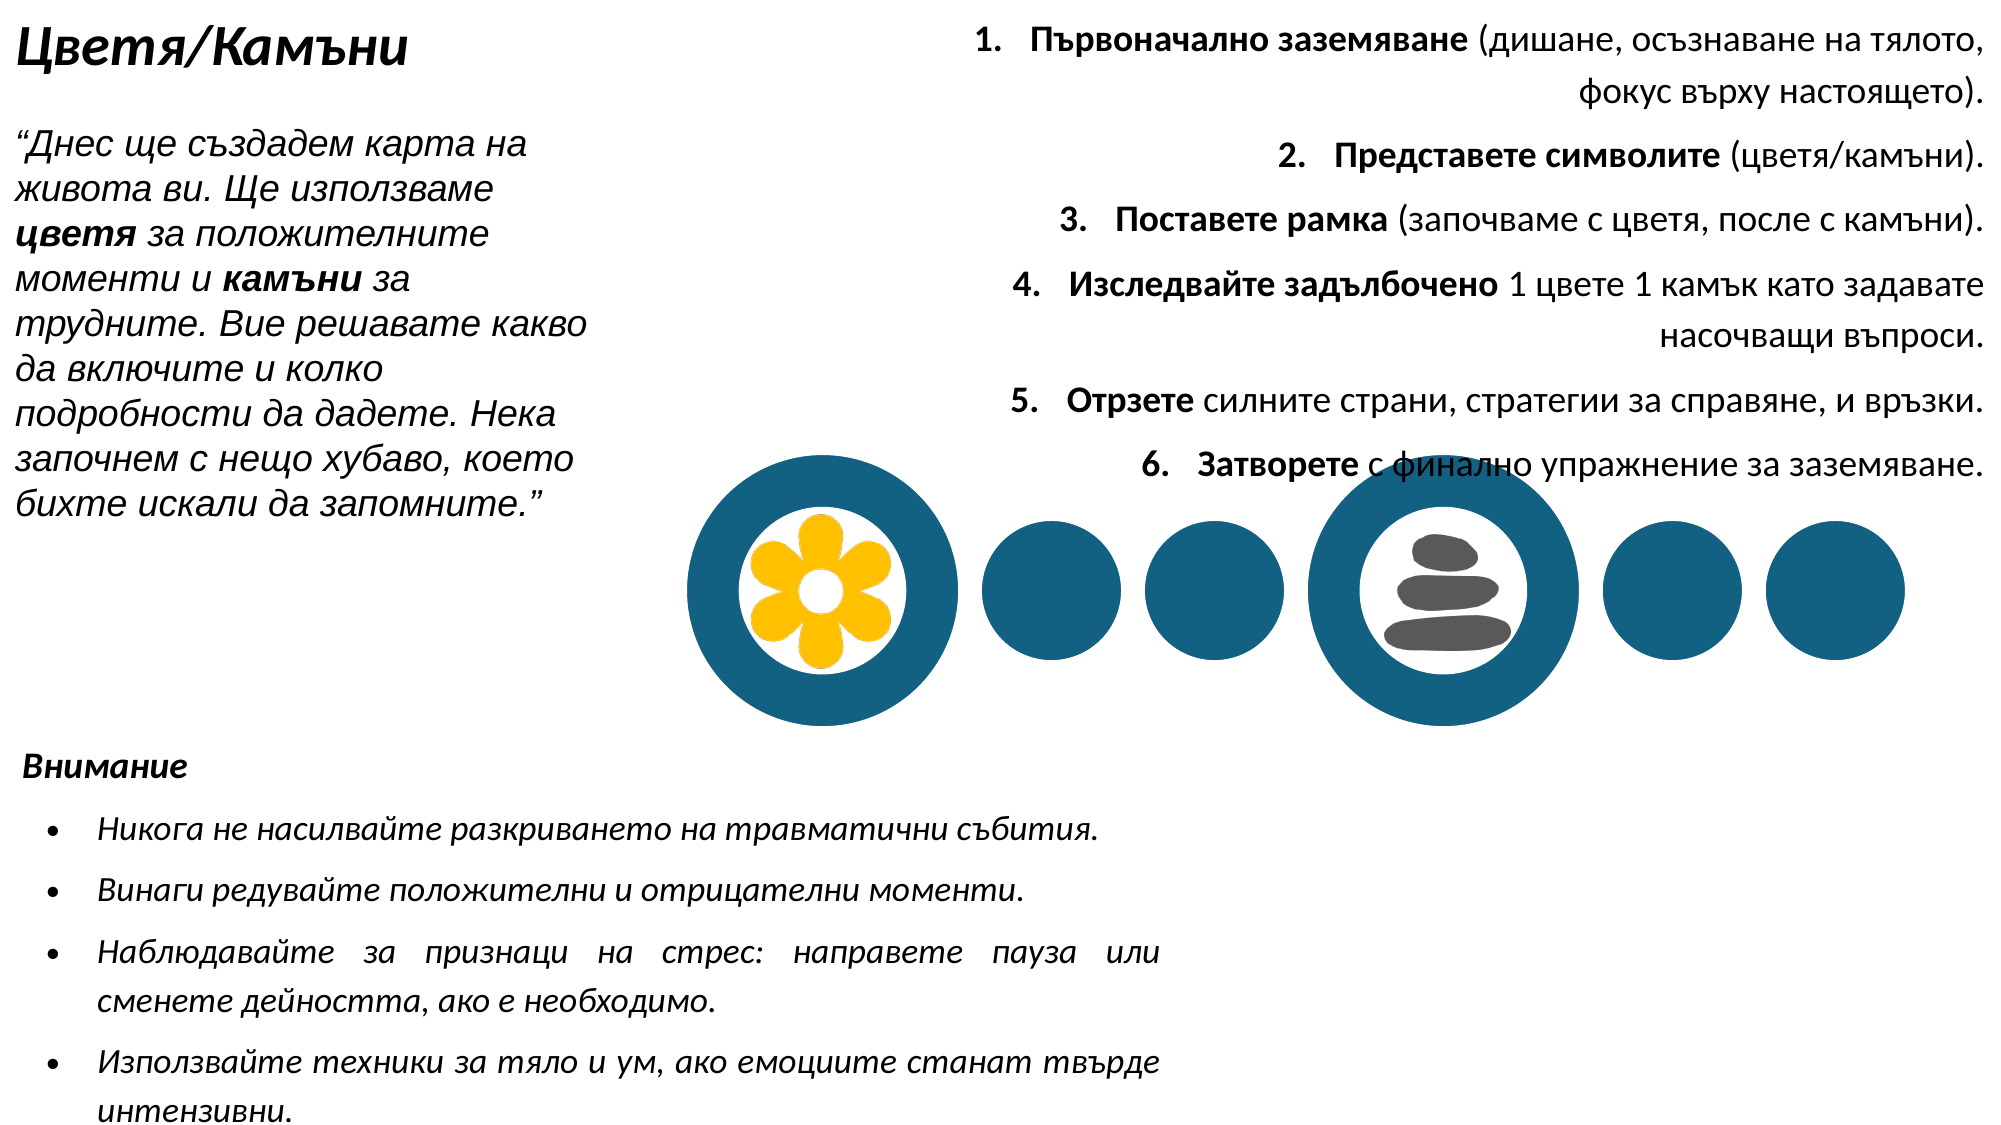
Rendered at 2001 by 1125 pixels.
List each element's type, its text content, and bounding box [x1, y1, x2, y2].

text_box “Днес ще създадем карта на живота ви. Ще използваме цветя за положителните моменти и камъни за трудните. Вие решавате какво да включите и колко подробности да дадете. Нека започнем с нещо хубаво, което бихте искали да запомните.” [0, 111, 630, 532]
text_box Цветя/Камъни [0, 0, 630, 85]
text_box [685, 122, 2000, 953]
text_box Внимание Никога не насилвайте разкриването на травматични събития. Винаги редувайте положителни и отрицателни моменти. Наблюдавайте за признаци на стрес: направете пауза или сменете дейността, ако е необходимо. Използвайте техники за тяло и ум, ако емоциите станат твърде интензивни. [7, 726, 1176, 1125]
text_box Първоначално заземяване (дишане, осъзнаване на тялото, фокус върху настоящето). Представете символите (цветя/камъни). Поставете рамка (започваме с цветя, после с камъни). Изследвайте задълбочено 1 цвете 1 камък като задавате насочващи въпроси. Отрзете силните страни, стратегии за справяне, и връзки. Затворете с финално упражнение за заземяване. [874, 0, 2000, 121]
